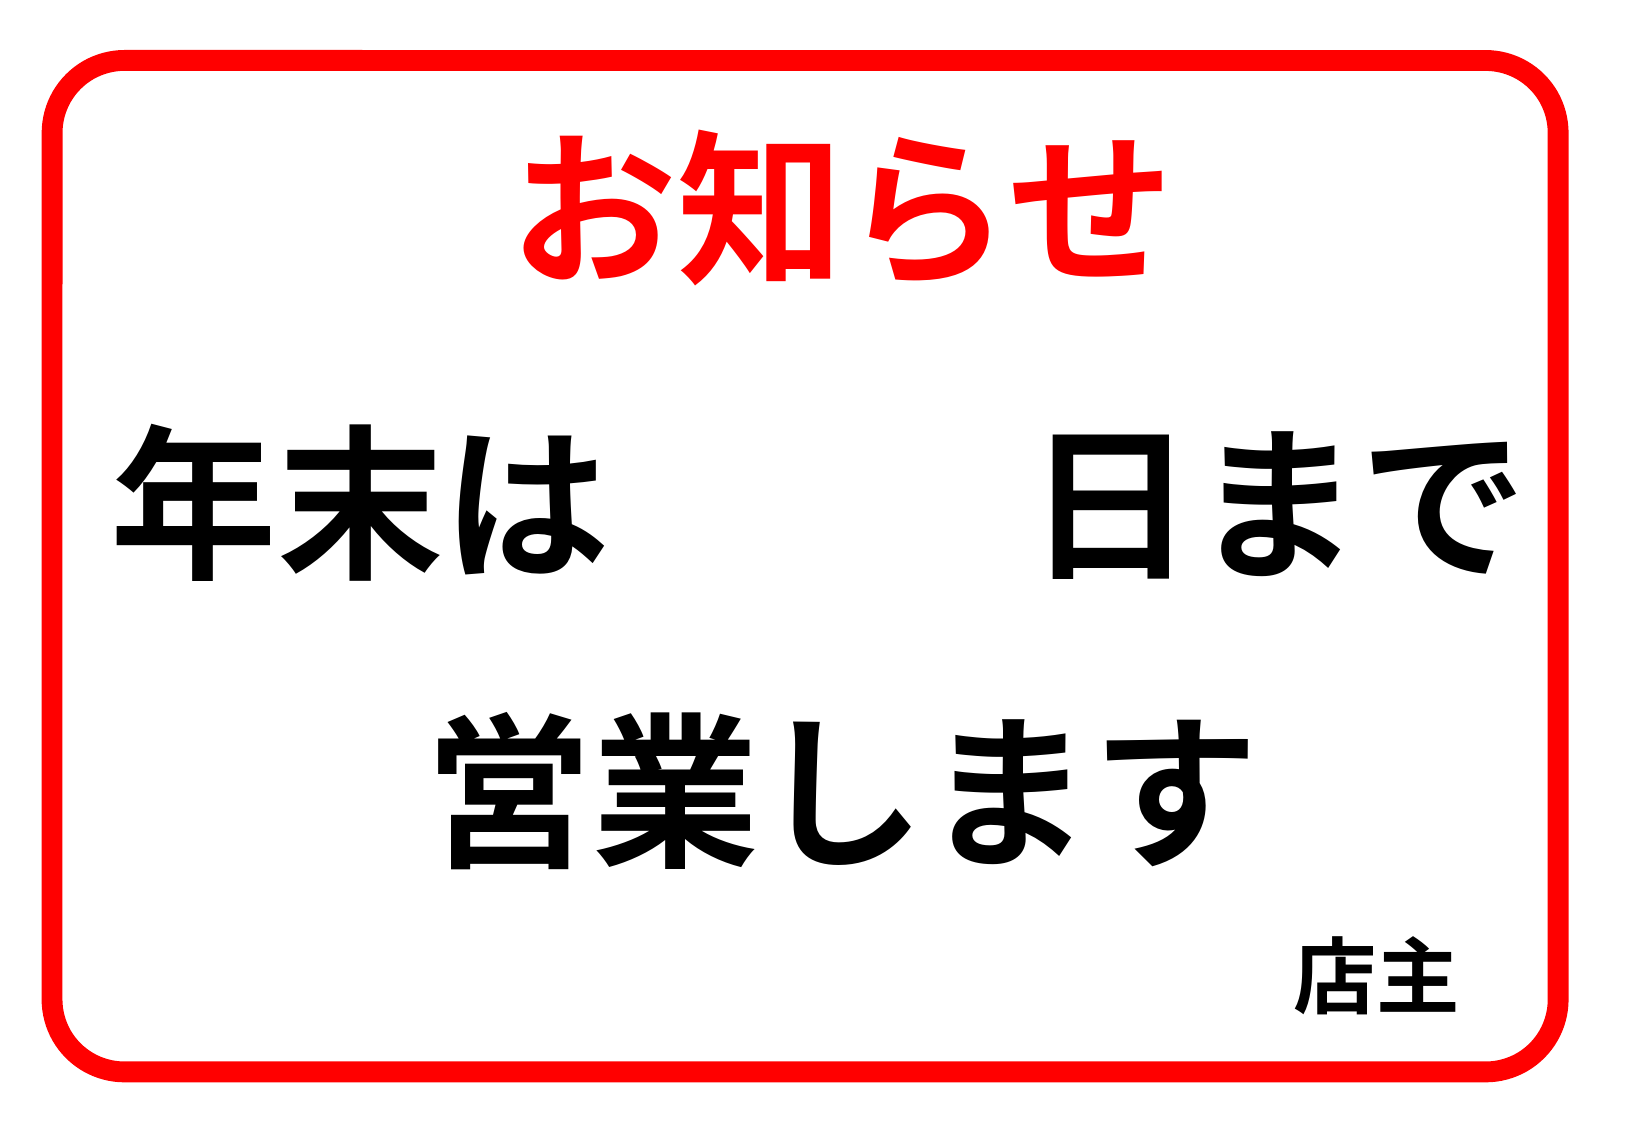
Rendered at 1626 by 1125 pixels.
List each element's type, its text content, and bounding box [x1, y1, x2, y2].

text_box [49, 58, 1561, 1075]
text_box 営業します [410, 680, 1275, 896]
text_box 日まで [1012, 392, 1543, 608]
text_box お知らせ [495, 97, 1190, 312]
